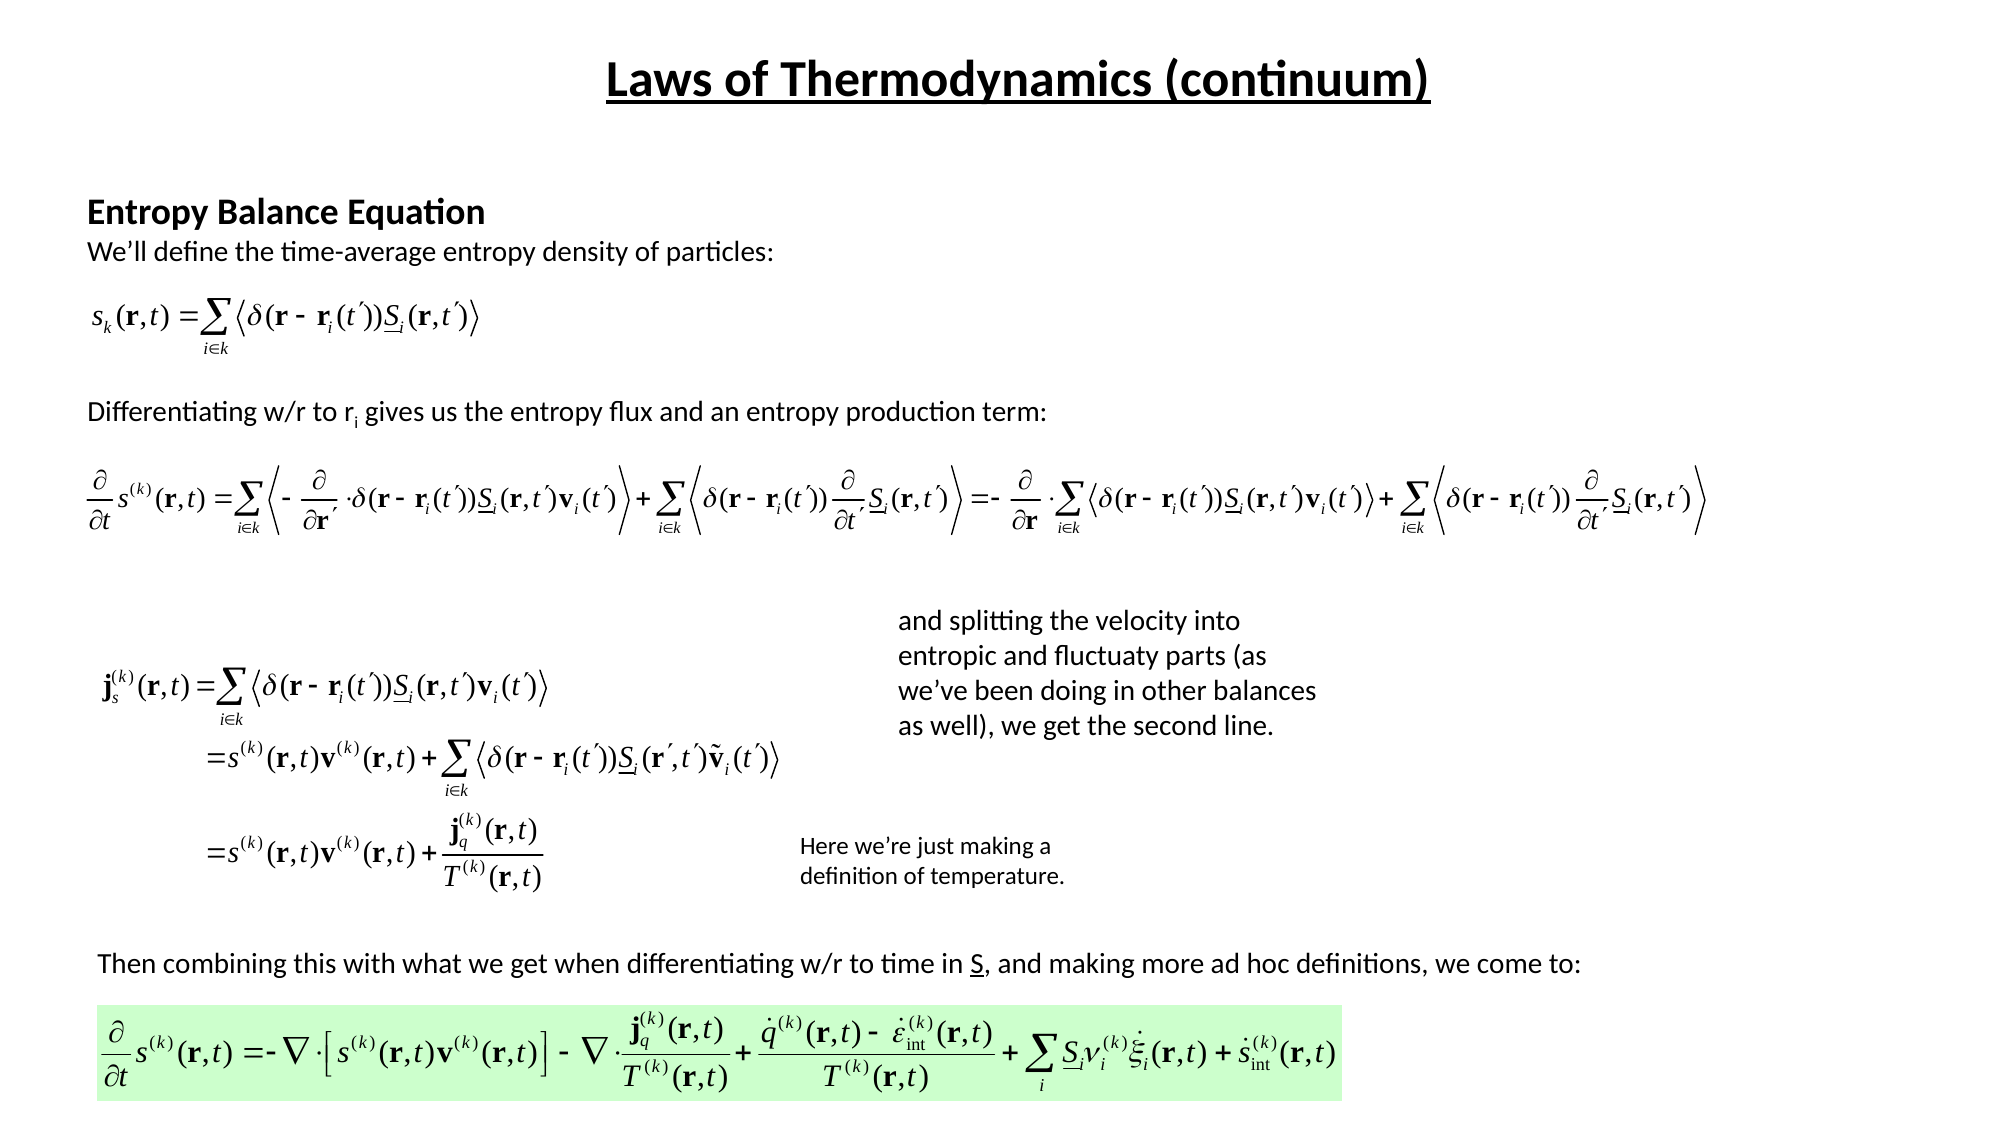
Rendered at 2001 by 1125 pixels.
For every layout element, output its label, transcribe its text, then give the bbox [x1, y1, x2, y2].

text_box Entropy Balance Equation We’ll define the time-average entropy density of particles: [72, 179, 1019, 275]
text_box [86, 292, 486, 361]
text_box and splitting the velocity into entropic and fluctuaty parts (as we’ve been doing in other balances as well), we get the second line. [883, 594, 1342, 749]
text_box Then combining this with what we get when differentiating w/r to time in S, and making more ad hoc definitions, we come to: [82, 936, 1775, 987]
text_box Laws of Thermodynamics (continuum) [490, 11, 1548, 116]
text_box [96, 663, 786, 901]
text_box Here we’re just making a definition of temperature. [786, 822, 1112, 897]
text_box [82, 460, 1712, 540]
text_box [96, 1004, 1343, 1102]
text_box Differentiating w/r to ri gives us the entropy flux and an entropy production term: [72, 384, 1102, 440]
